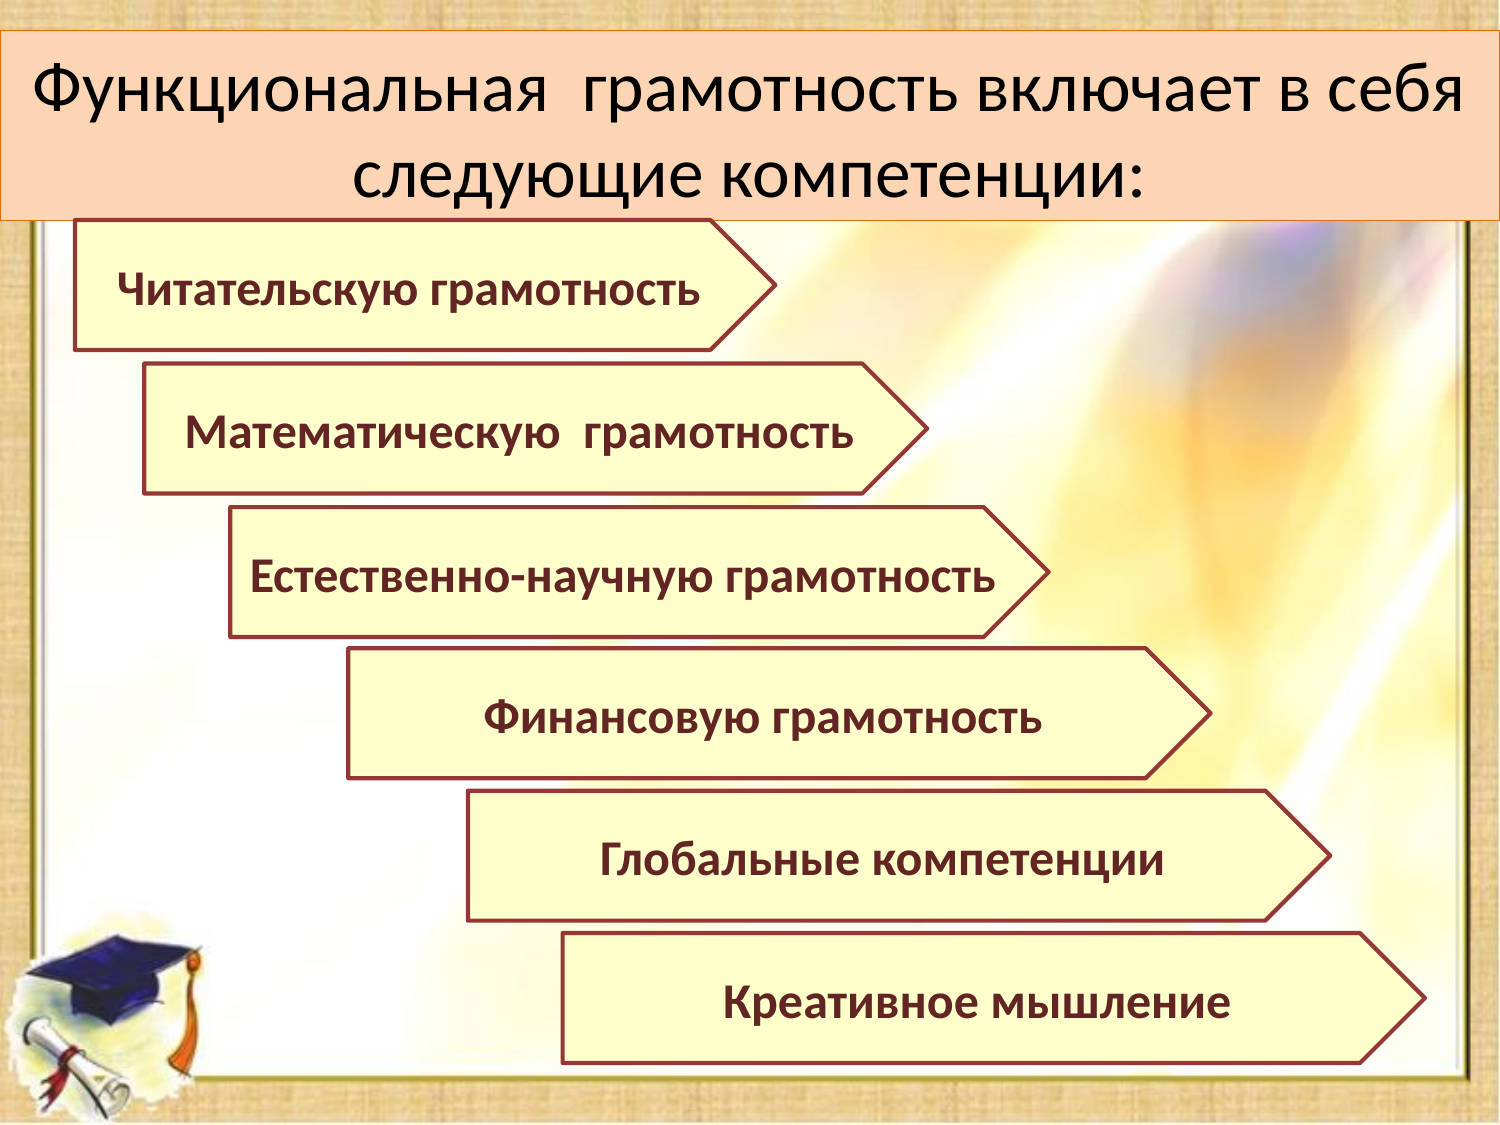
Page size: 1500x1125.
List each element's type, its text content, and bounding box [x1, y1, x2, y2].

text_box Математическую грамотность [142, 361, 930, 496]
title Функциональная грамотность включает в себя следующие компетенции: [0, 30, 1500, 221]
picture [0, 221, 1500, 1125]
text_box Читательскую грамотность [72, 217, 778, 353]
text_box Креативное мышление [560, 930, 1428, 1066]
text_box Глобальные компетенции [465, 788, 1333, 923]
picture [0, 0, 1500, 30]
text_box Финансовую грамотность [346, 646, 1213, 781]
text_box Естественно-научную грамотность [228, 505, 1051, 640]
